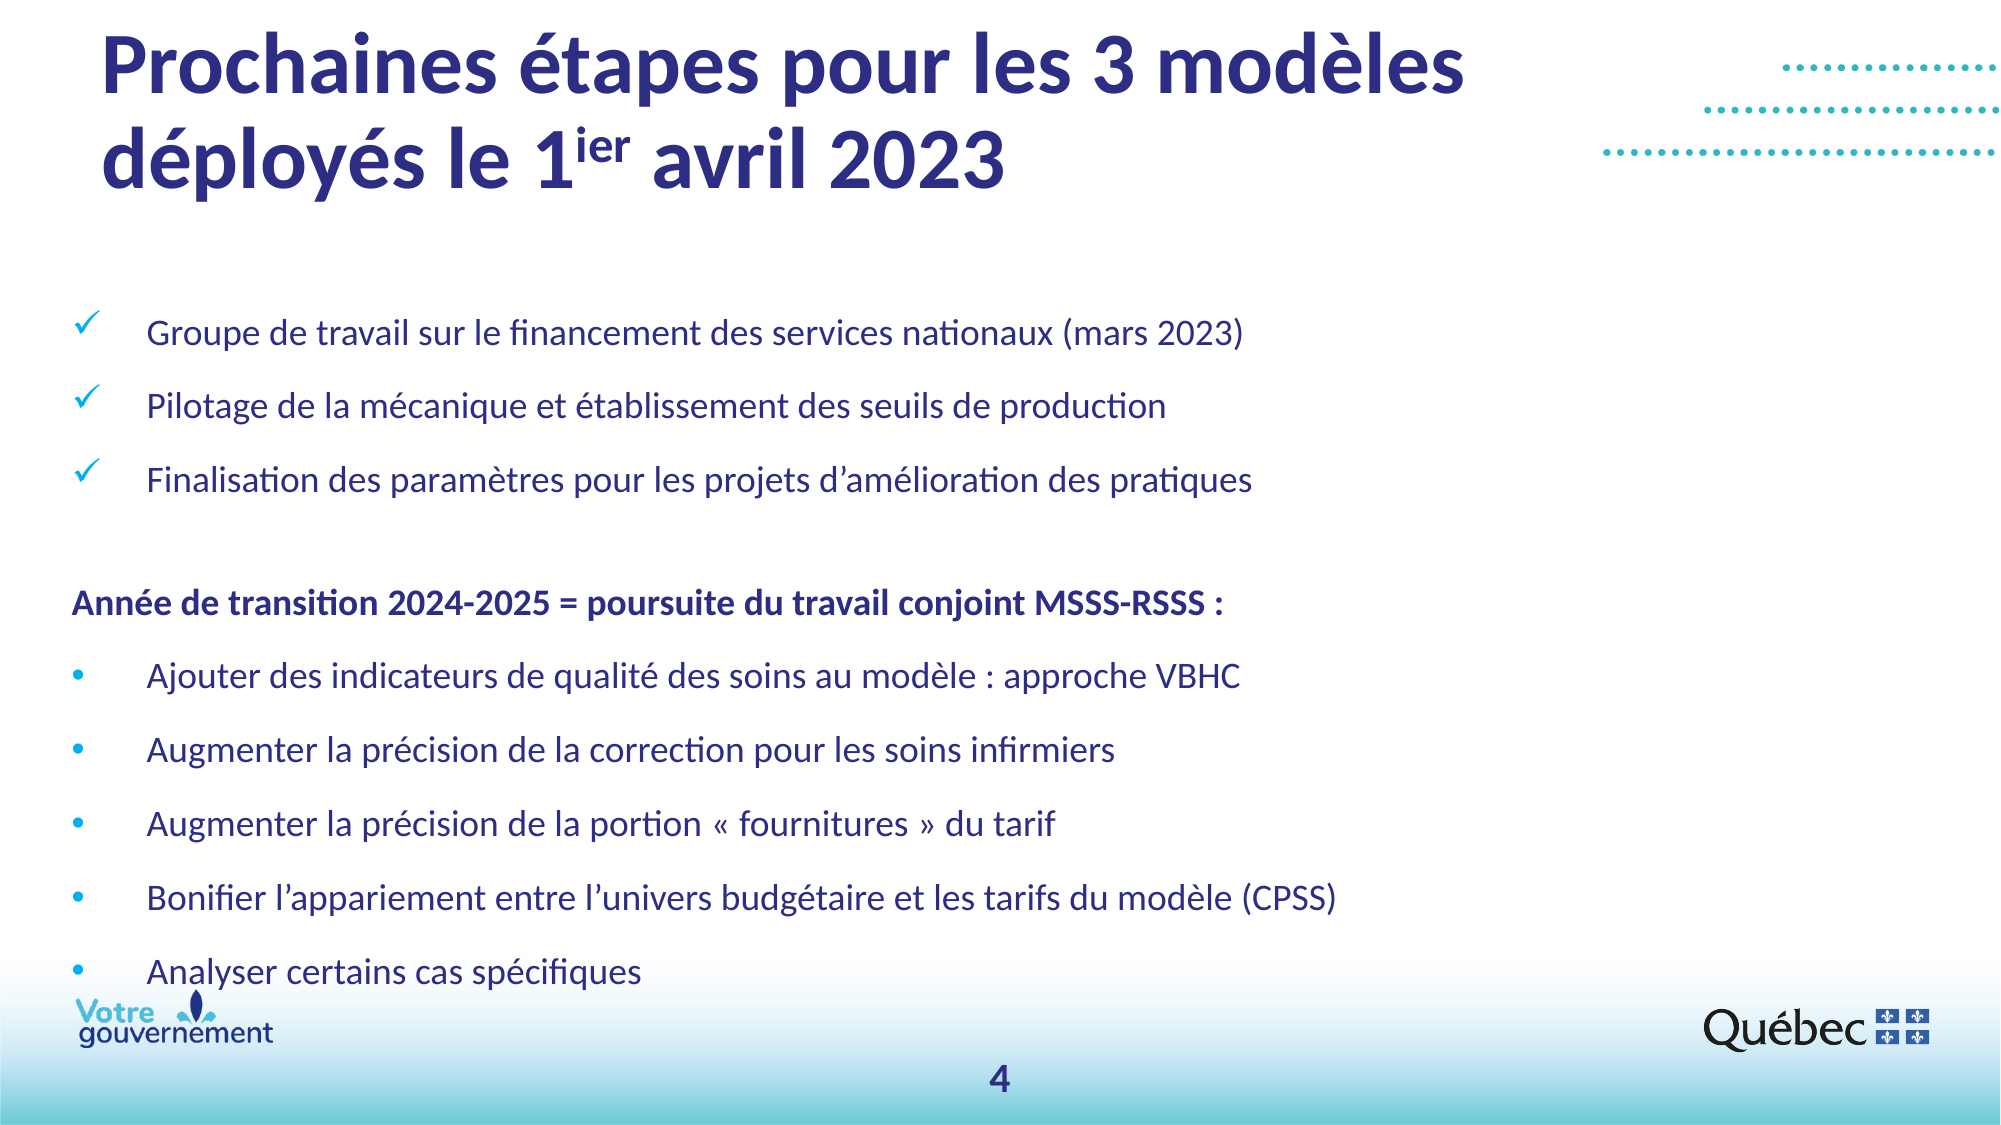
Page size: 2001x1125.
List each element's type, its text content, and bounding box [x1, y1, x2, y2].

picture [0, 0, 2001, 1125]
text_box 4 [958, 1046, 1041, 1106]
list Groupe de travail sur le financement des services nationaux (mars 2023) Pilotage de la mécanique et établissement des seuils de production Finalisation des paramètres pour les projets d’amélioration des pratiques Année de transition 2024-2025 = poursuite du travail conjoint MSSS-RSSS : Ajouter des indicateurs de qualité des soins au modèle : approche VBHC Augmenter la précision de la correction pour les soins infirmiers Augmenter la précision de la portion « fournitures » du tarif Bonifier l’appariement entre l’univers budgétaire et les tarifs du modèle (CPSS) Analyser certains cas spécifiques [56, 305, 1666, 1105]
title Prochaines étapes pour les 3 modèles déployés le 1ier avril 2023 [85, 124, 1811, 215]
